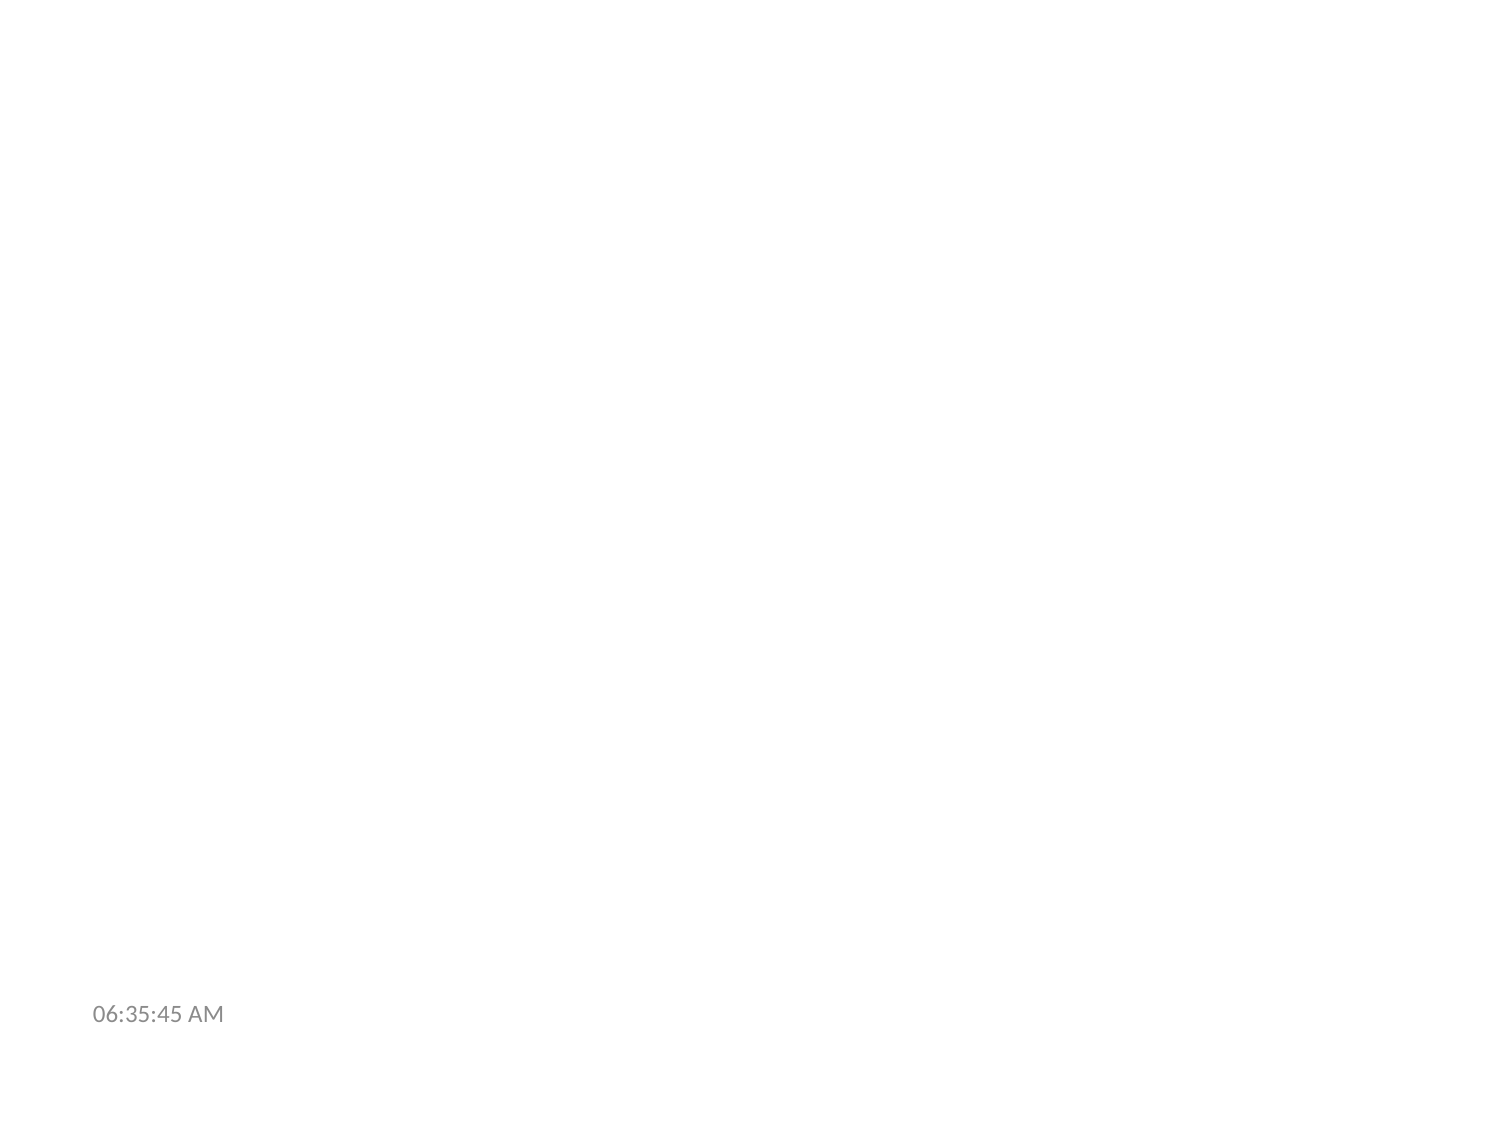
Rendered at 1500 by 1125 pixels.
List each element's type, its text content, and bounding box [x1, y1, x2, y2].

text_box 3:35:09 PM [77, 982, 428, 1043]
